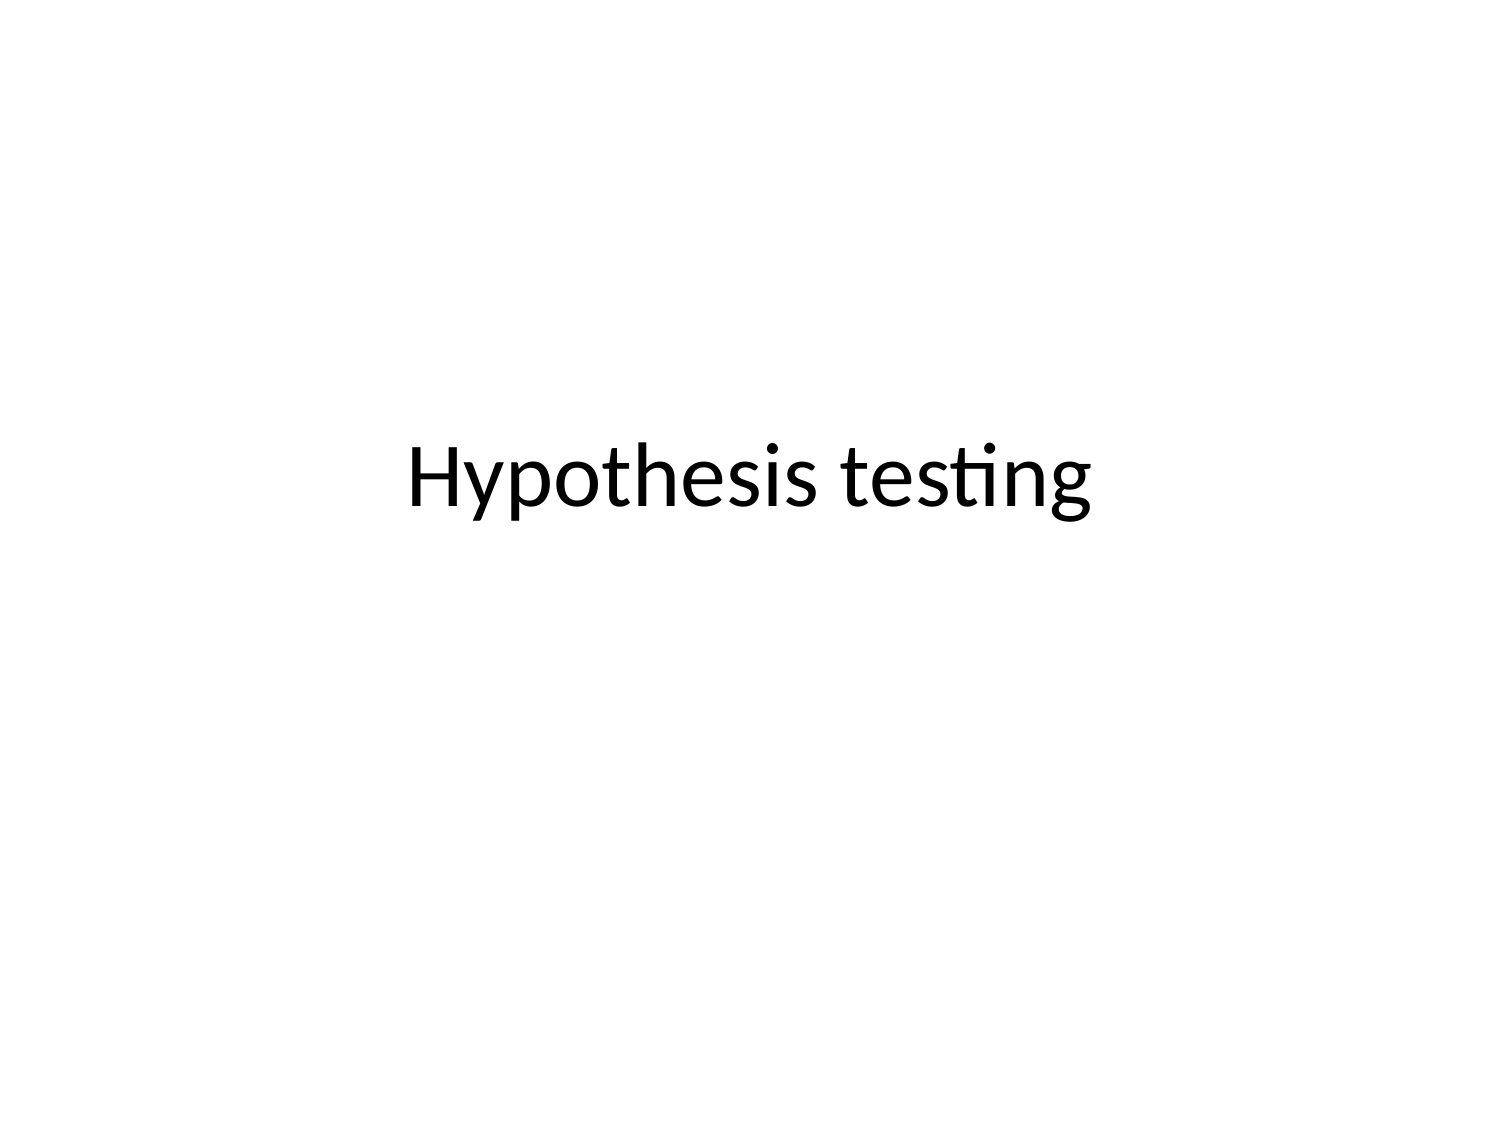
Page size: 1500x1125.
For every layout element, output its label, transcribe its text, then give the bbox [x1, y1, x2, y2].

title Hypothesis testing [112, 349, 1388, 591]
